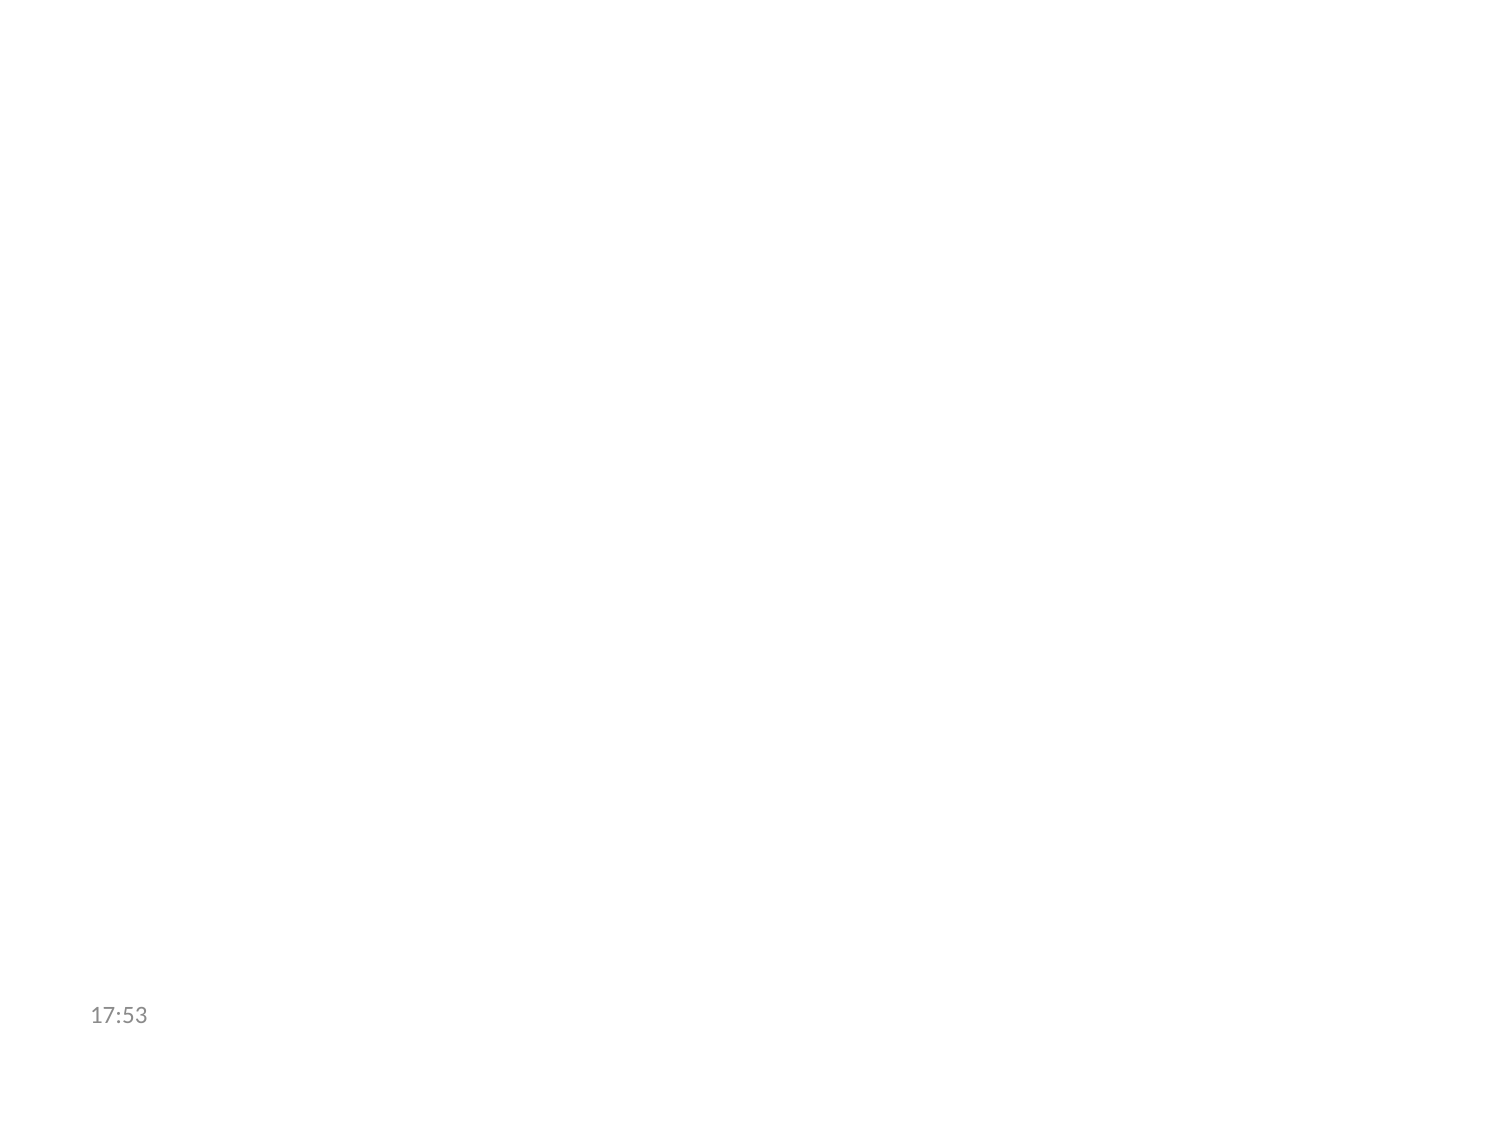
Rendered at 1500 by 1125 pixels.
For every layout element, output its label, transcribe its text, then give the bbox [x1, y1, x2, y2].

text_box 15:35 [75, 983, 425, 1044]
